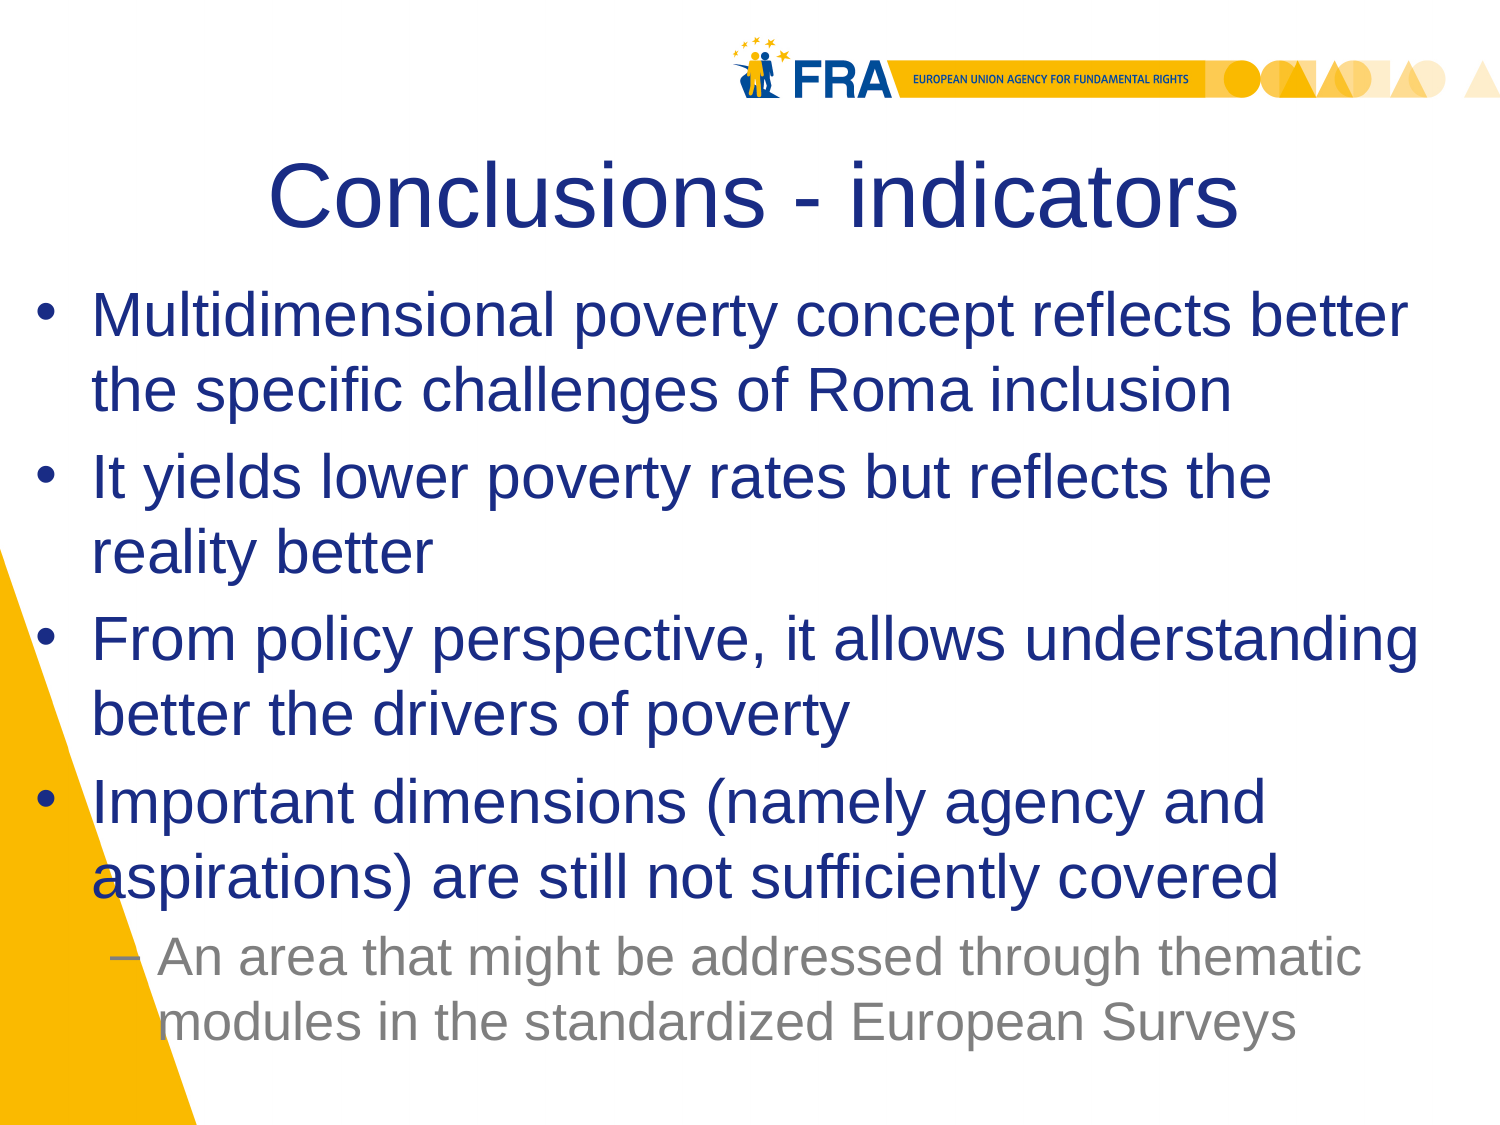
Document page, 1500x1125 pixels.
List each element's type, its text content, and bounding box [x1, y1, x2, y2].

title Conclusions - indicators [20, 115, 1490, 267]
list Multidimensional poverty concept reflects better the specific challenges of Roma inclusion It yields lower poverty rates but reflects the reality better From policy perspective, it allows understanding better the drivers of poverty Important dimensions (namely agency and aspirations) are still not sufficiently covered An area that might be addressed through thematic modules in the standardized European Surveys [20, 265, 1474, 1103]
slide_number 35 [1074, 1042, 1425, 1103]
picture [0, 0, 1500, 1125]
